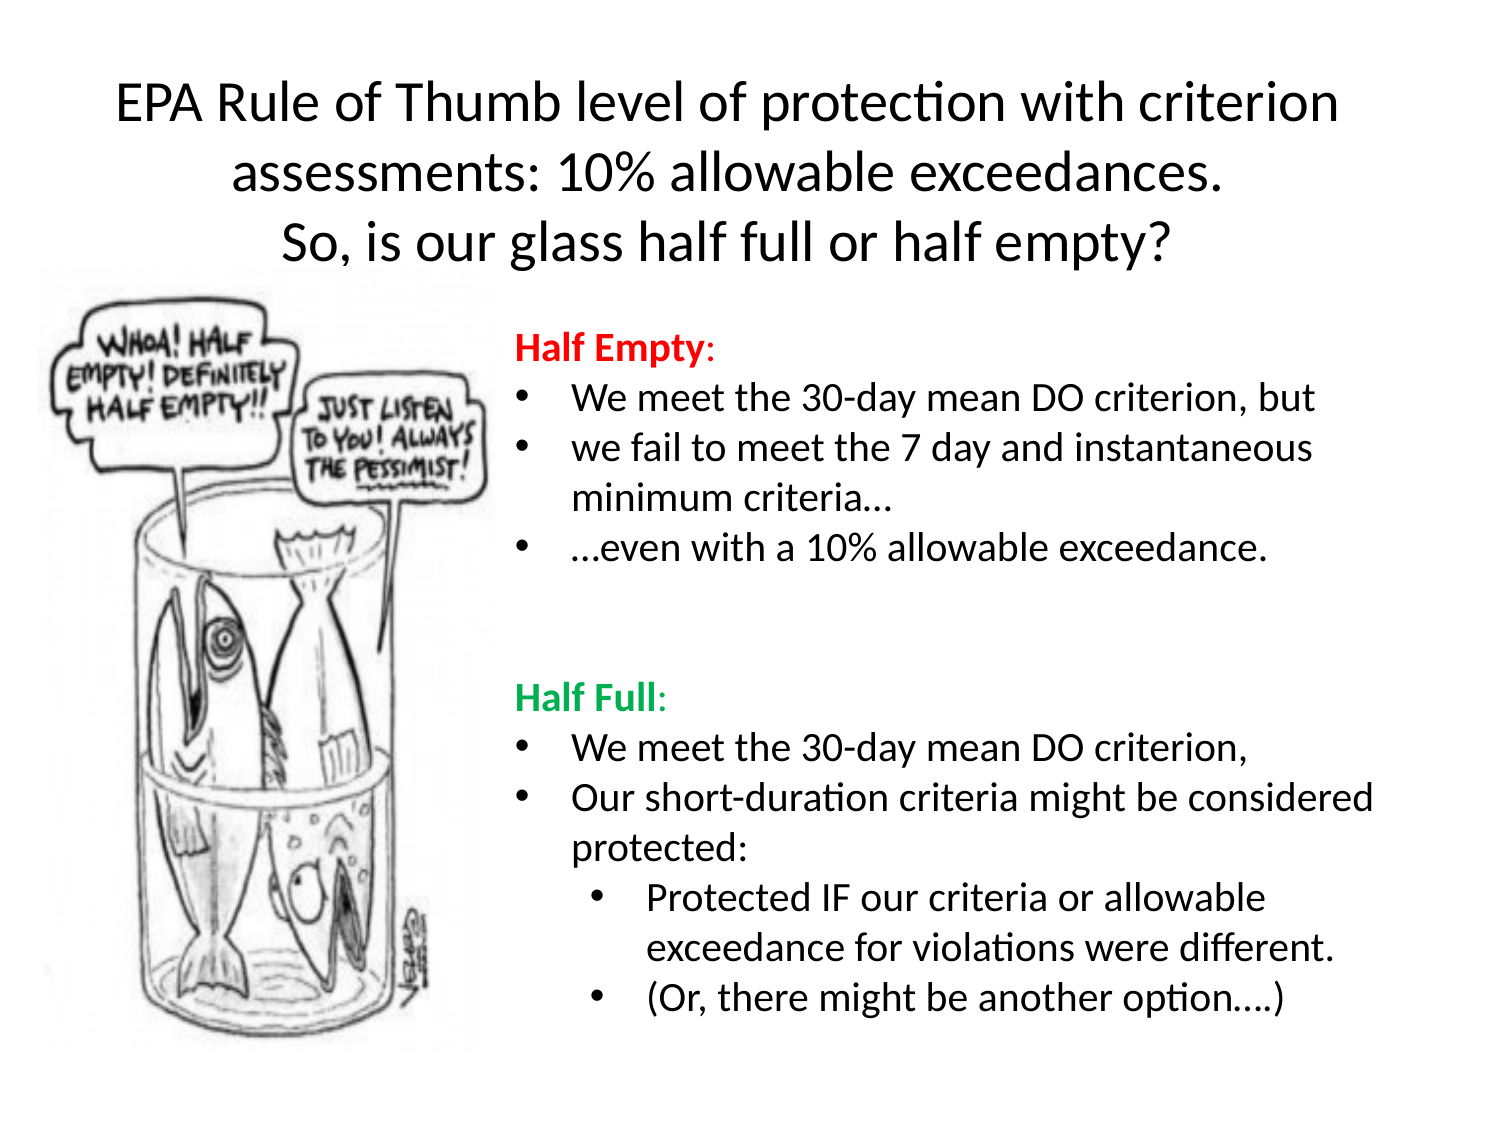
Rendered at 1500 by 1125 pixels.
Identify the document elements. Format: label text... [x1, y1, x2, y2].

text_box Half Empty: We meet the 30-day mean DO criterion, but we fail to meet the 7 day and instantaneous minimum criteria… …even with a 10% allowable exceedance. Half Full: We meet the 30-day mean DO criterion, Our short-duration criteria might be considered protected: Protected IF our criteria or allowable exceedance for violations were different. (Or, there might be another option….) [500, 312, 1450, 1078]
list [37, 265, 501, 1054]
title EPA Rule of Thumb level of protection with criterion assessments: 10% allowable exceedances. So, is our glass half full or half empty? [58, 59, 1397, 278]
